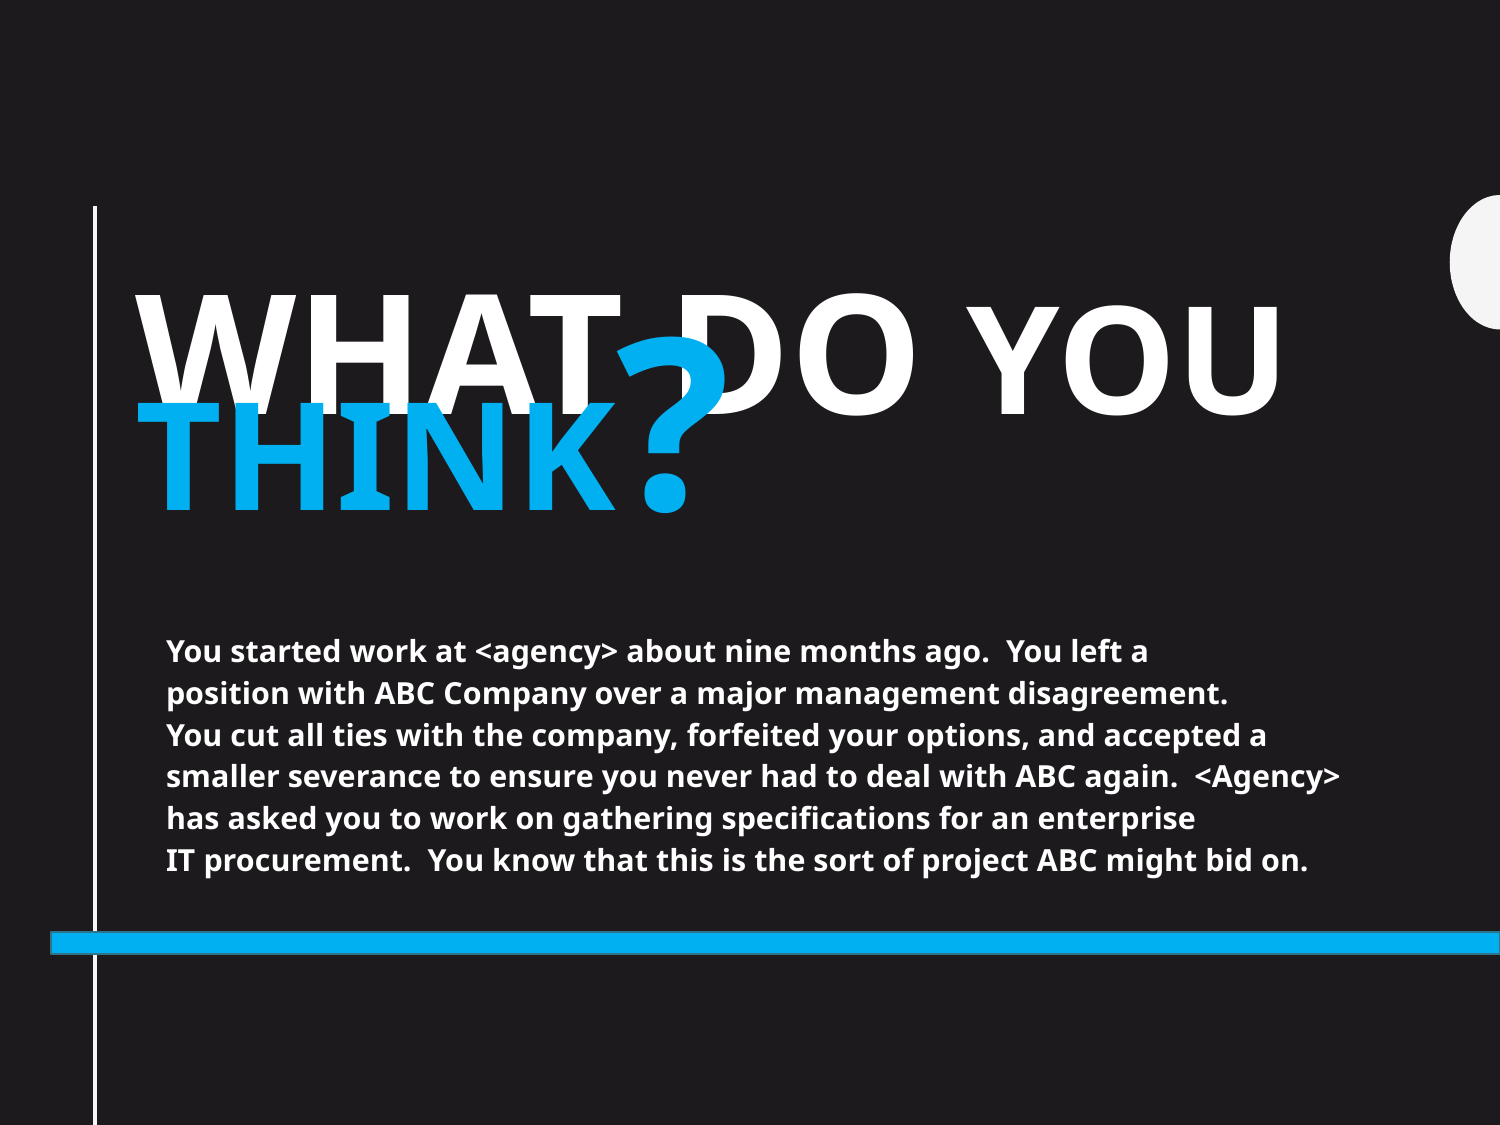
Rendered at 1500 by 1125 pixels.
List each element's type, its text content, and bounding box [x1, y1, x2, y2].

title What do you Think? [120, 330, 1500, 781]
subtitle You started work at <agency> about nine months ago. You left a position with ABC Company over a major management disagreement. You cut all ties with the company, forfeited your options, and accepted a smaller severance to ensure you never had to deal with ABC again. <Agency> has asked you to work on gathering specifications for an enterprise IT procurement. You know that this is the sort of project ABC might bid on. [151, 619, 1500, 892]
text_box [50, 931, 1500, 955]
